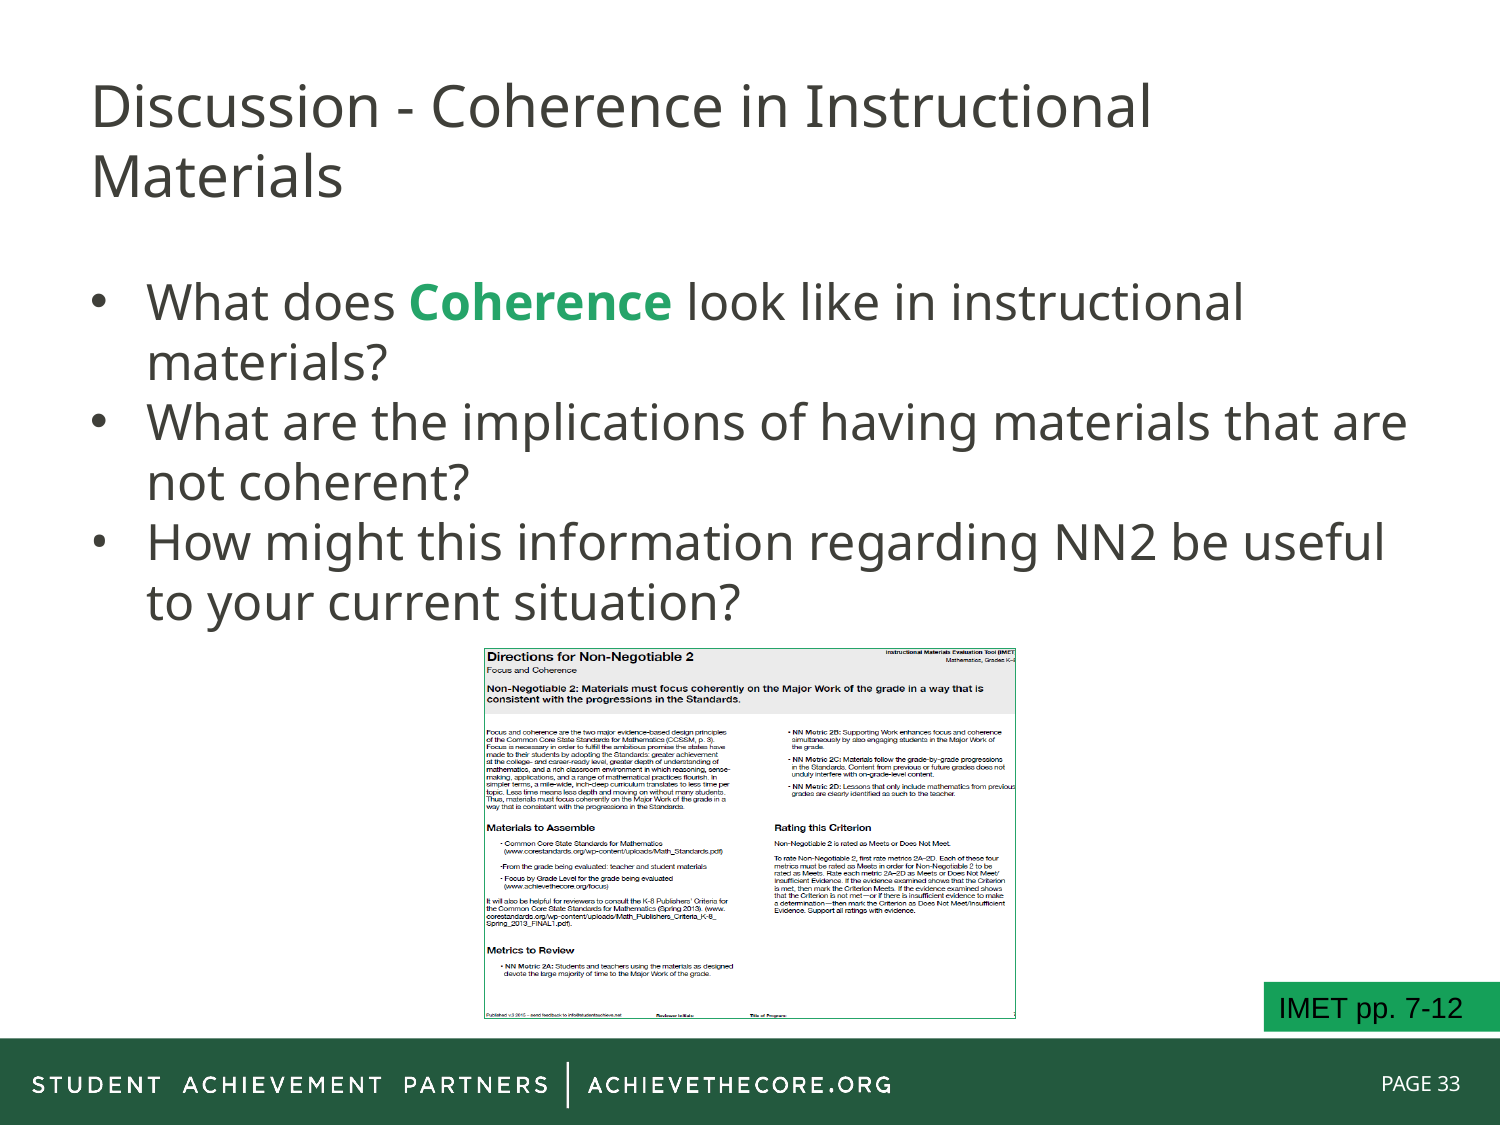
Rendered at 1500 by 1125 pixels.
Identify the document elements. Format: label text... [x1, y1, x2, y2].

picture [12, 1055, 911, 1112]
picture [484, 647, 1016, 1019]
text_box IMET pp. 7-12 [1263, 981, 1500, 1032]
list What does Coherence look like in instructional materials? What are the implications of having materials that are not coherent? How might this information regarding NN2 be useful to your current situation? [75, 262, 1425, 1005]
title Discussion - Coherence in Instructional Materials [75, 45, 1425, 233]
